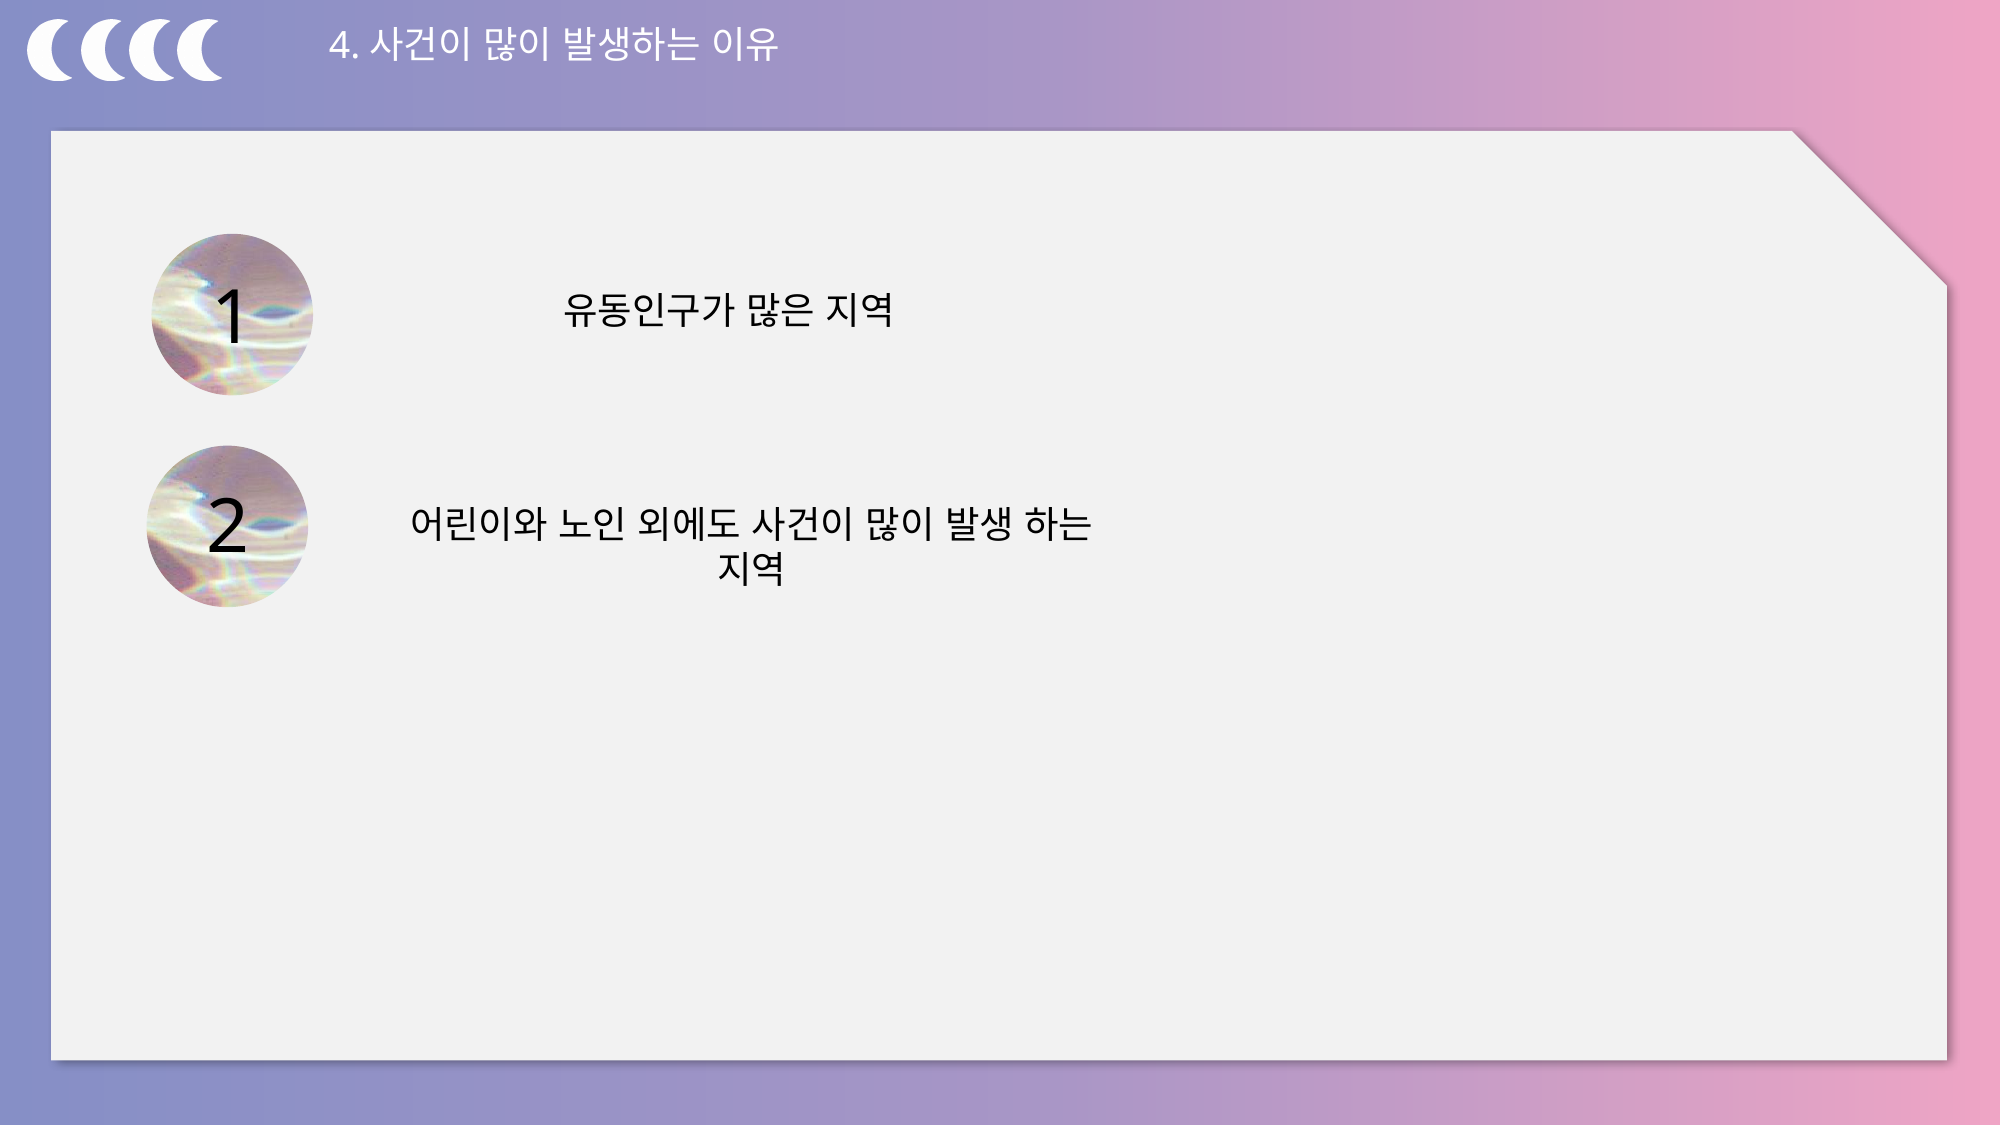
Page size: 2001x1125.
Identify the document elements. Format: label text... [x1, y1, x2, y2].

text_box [146, 445, 309, 608]
text_box 유동인구가 많은 지역 [370, 279, 1089, 340]
text_box 어린이와 노인 외에도 사건이 많이 발생 하는 지역 [374, 493, 1130, 598]
picture [0, 0, 2000, 1125]
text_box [151, 233, 313, 396]
text_box 4.사건이 많이 발생하는 이유 [314, 13, 868, 74]
